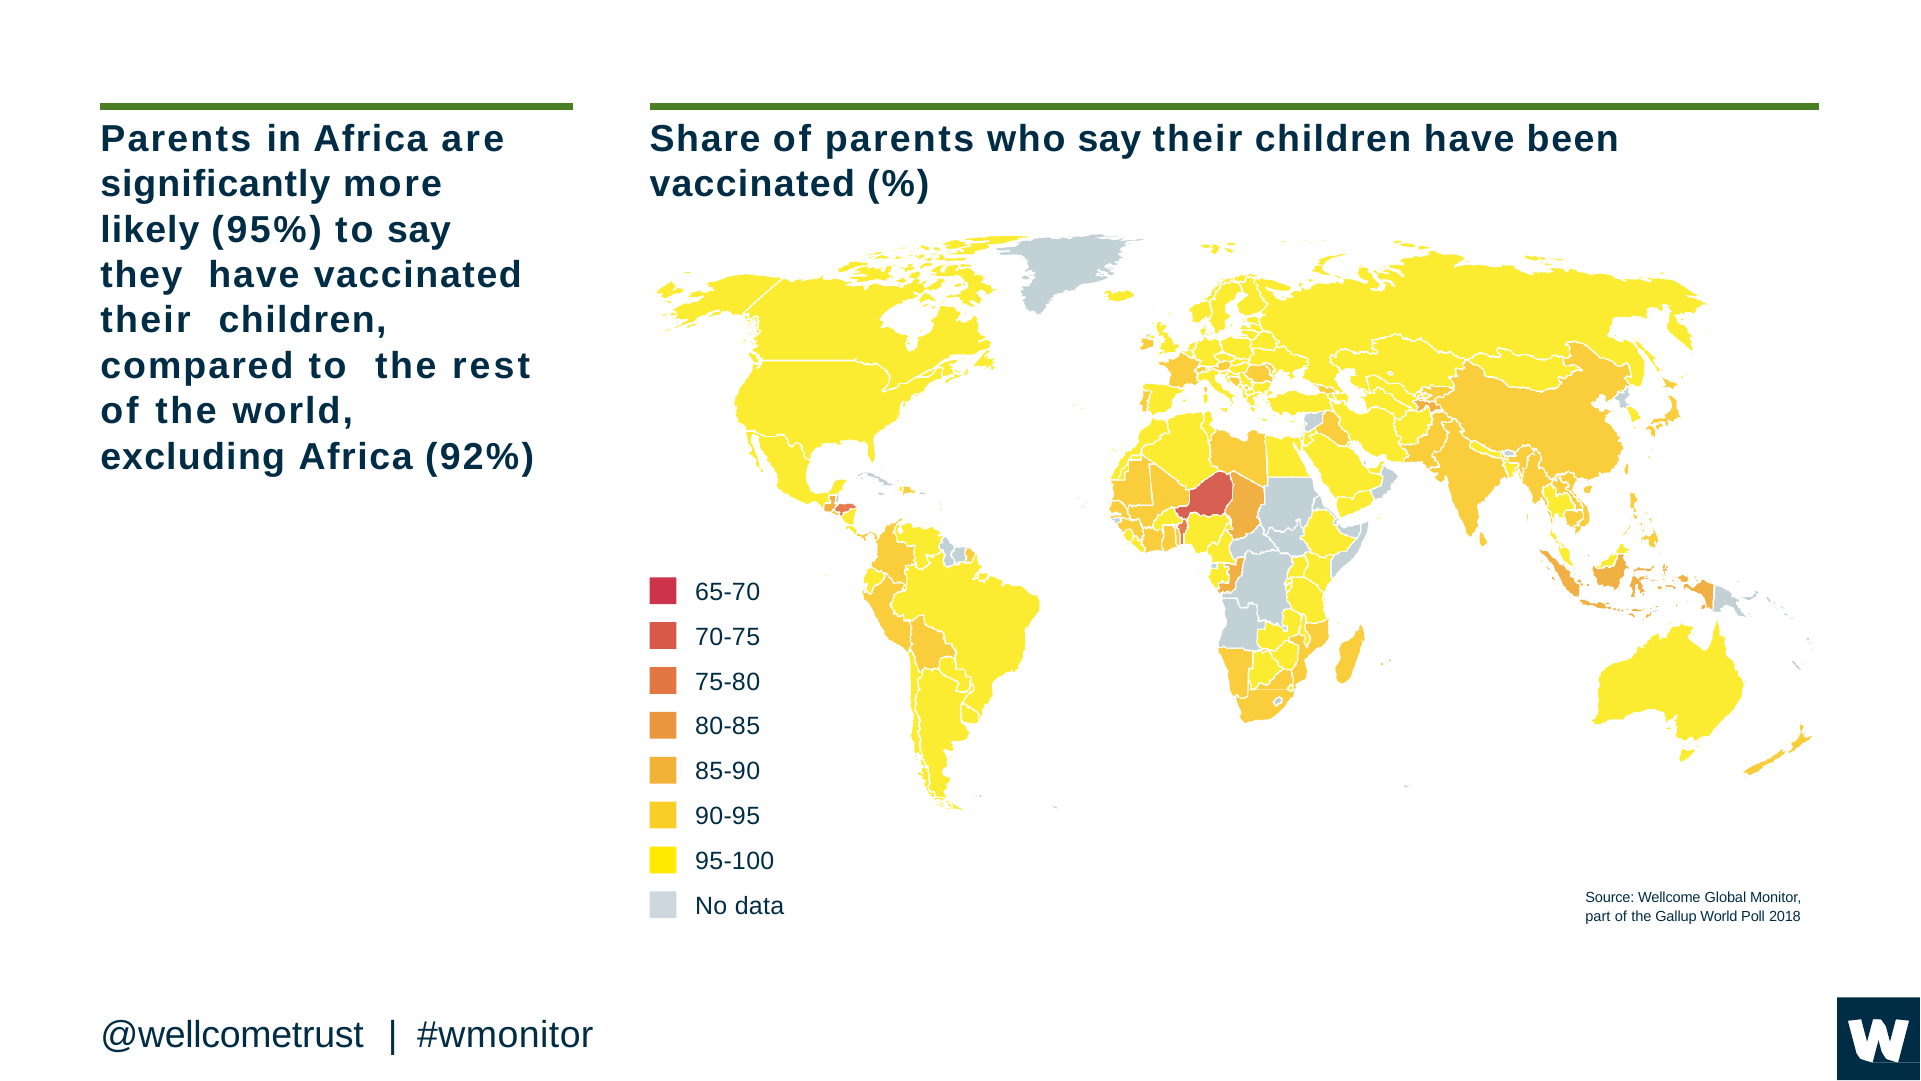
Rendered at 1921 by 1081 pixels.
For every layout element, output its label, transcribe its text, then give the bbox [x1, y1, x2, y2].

text_box [1198, 241, 1239, 255]
text_box [649, 812, 677, 829]
text_box [649, 846, 677, 874]
text_box 65-70 70-75 75-80 80-85 85-90 90-95 95-100 No data [693, 812, 787, 920]
footer @wellcometrust | #wmonitor [98, 1010, 596, 1081]
text_box Parents in Africa are significantly more likely (95%) to say they have vaccinated their children, compared to the rest of the world, excluding Africa (92%) [98, 112, 545, 477]
title Share of parents who say their children have been vaccinated (%) [121, 112, 1800, 294]
text_box [649, 891, 677, 919]
text_box [649, 233, 1813, 812]
text_box Source: Wellcome Global Monitor, part of the Gallup World Poll 2018 [1583, 884, 1809, 924]
